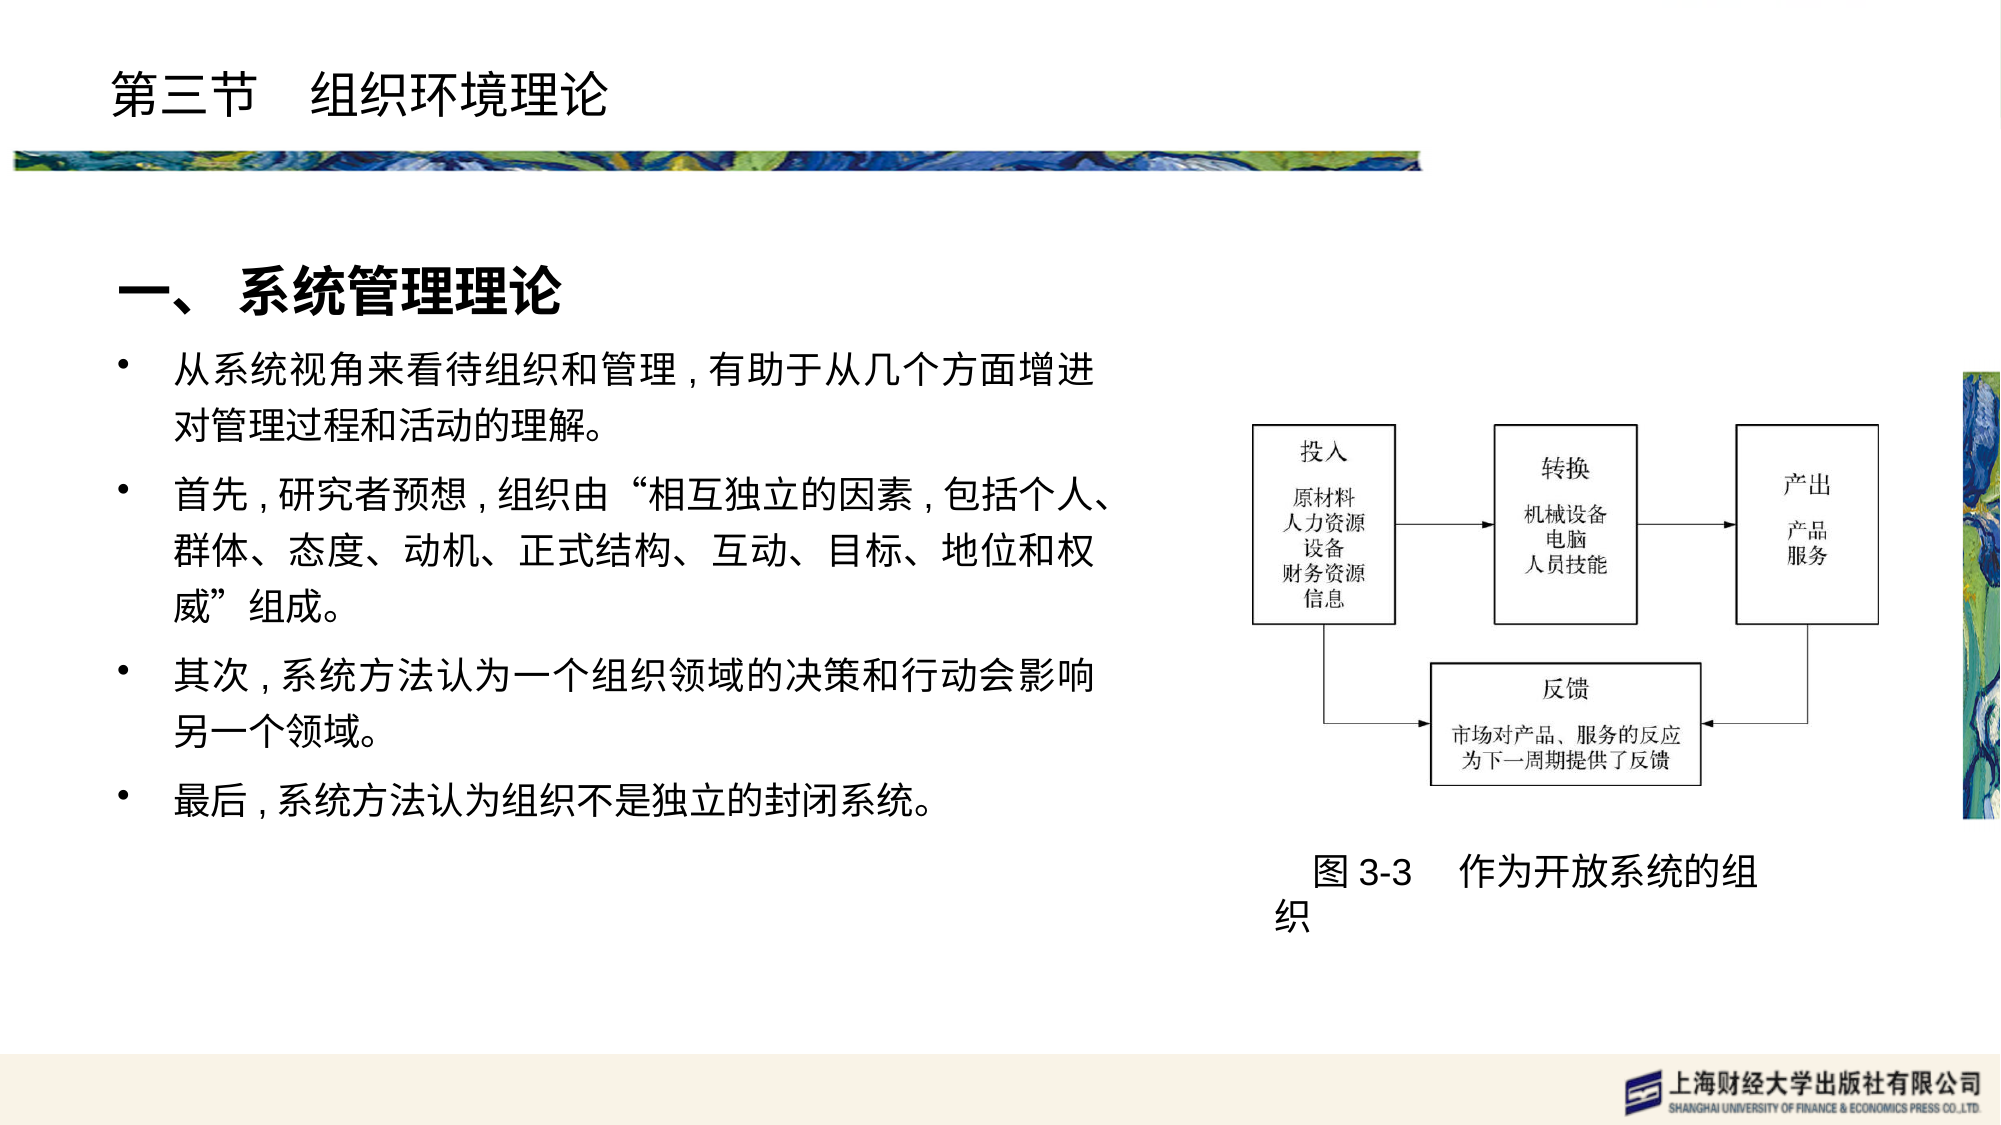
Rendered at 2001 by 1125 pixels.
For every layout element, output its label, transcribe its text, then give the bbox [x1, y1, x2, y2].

text_box 图3-3 作为开放系统的组织 [1259, 840, 1805, 946]
list 一、 系统管理理论 从系统视角来看待组织和管理,有助于从几个方面增进对管理过程和活动的理解。 首先,研究者预想,组织由“相互独立的因素,包括个人、群体、态度、动机、正式结构、互动、目标、地位和权威”组成。 其次,系统方法认为一个组织领域的决策和行动会影响另一个领域。 最后,系统方法认为组织不是独立的封闭系统。 [102, 233, 1110, 1032]
picture [0, 0, 2001, 1125]
title 第三节 组织环境理论 [94, 42, 1451, 146]
